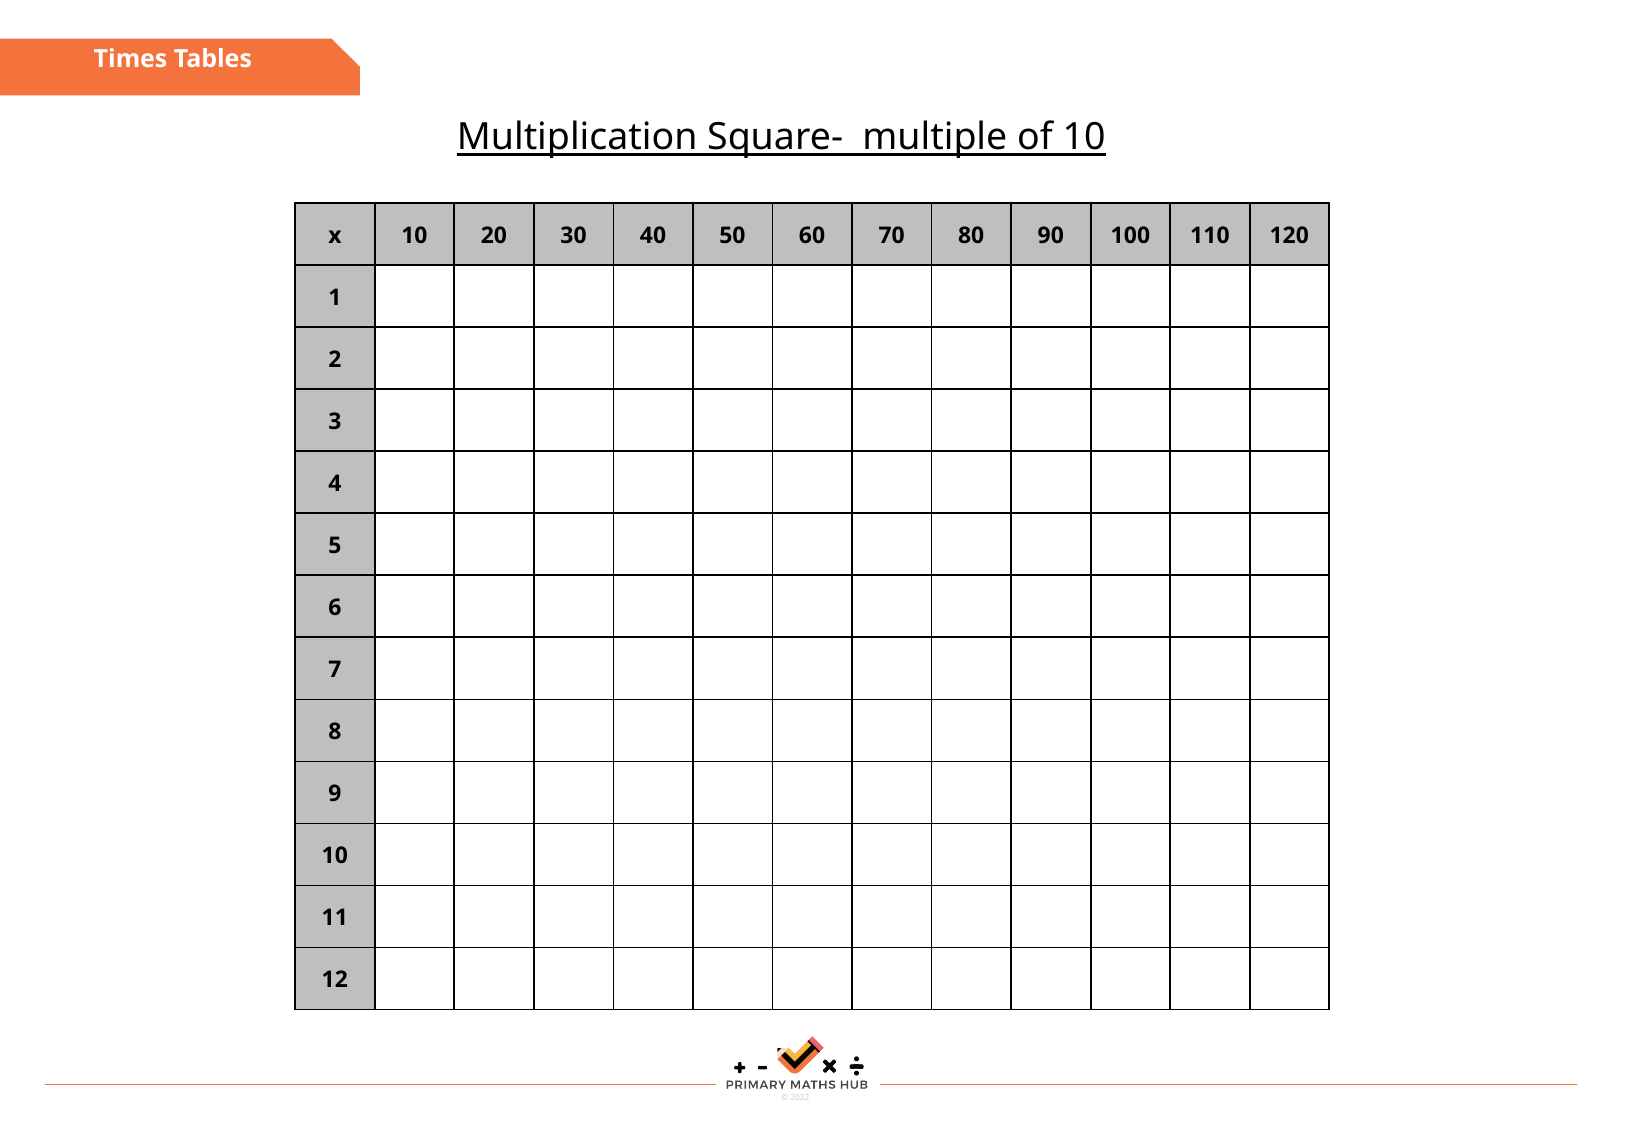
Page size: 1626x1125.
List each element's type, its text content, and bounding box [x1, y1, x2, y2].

table_cell 8 [296, 700, 374, 761]
table_cell [1251, 948, 1328, 1009]
table_cell [376, 948, 453, 1009]
table_cell [535, 576, 613, 636]
table_cell [455, 762, 533, 823]
table_cell [853, 824, 931, 885]
table_cell [1092, 948, 1169, 1009]
table_cell [455, 886, 533, 947]
table_cell [1012, 514, 1090, 574]
table_cell [455, 452, 533, 512]
table_header 50 [694, 204, 772, 264]
table_cell [1092, 328, 1169, 388]
table_cell [1092, 266, 1169, 326]
table_cell [614, 948, 692, 1009]
table_cell [1012, 824, 1090, 885]
table_cell [773, 452, 851, 512]
table_cell [614, 390, 692, 450]
table_cell [1171, 762, 1249, 823]
table_header 10 [376, 204, 453, 264]
table_cell [932, 452, 1010, 512]
table_cell [535, 762, 613, 823]
table_cell [694, 638, 772, 699]
table_cell [932, 328, 1010, 388]
table_cell [773, 948, 851, 1009]
table_cell [853, 452, 931, 512]
table_cell [694, 390, 772, 450]
table_cell 9 [296, 762, 374, 823]
table_cell [1092, 886, 1169, 947]
table_cell [535, 948, 613, 1009]
table_cell [1251, 886, 1328, 947]
table_cell [455, 824, 533, 885]
table_cell 5 [296, 514, 374, 574]
table_cell [773, 266, 851, 326]
table_cell [1012, 390, 1090, 450]
table_cell [1251, 700, 1328, 761]
table_cell [614, 266, 692, 326]
table_cell [1171, 886, 1249, 947]
table_cell [773, 514, 851, 574]
table_cell 12 [296, 948, 374, 1009]
table_cell [1092, 576, 1169, 636]
table_cell [773, 700, 851, 761]
table_cell [932, 638, 1010, 699]
table_cell [773, 762, 851, 823]
table_cell [535, 328, 613, 388]
table_cell [614, 514, 692, 574]
table_cell [932, 514, 1010, 574]
table_cell [773, 576, 851, 636]
table_cell 6 [296, 576, 374, 636]
table_cell [455, 700, 533, 761]
table_cell [535, 452, 613, 512]
table_cell [455, 948, 533, 1009]
table_cell [1092, 638, 1169, 699]
table_cell [1012, 762, 1090, 823]
table_cell [1092, 452, 1169, 512]
table_cell 3 [296, 390, 374, 450]
table_header 80 [932, 204, 1010, 264]
table_cell [376, 638, 453, 699]
text_box © 2022 [720, 1084, 870, 1110]
table_cell [932, 824, 1010, 885]
table_cell [694, 886, 772, 947]
table_cell [455, 638, 533, 699]
table_cell [853, 390, 931, 450]
table_cell [773, 824, 851, 885]
table_cell [614, 824, 692, 885]
table_cell [535, 514, 613, 574]
picture [722, 1034, 872, 1094]
table_cell [376, 700, 453, 761]
table_cell [1012, 328, 1090, 388]
table_header 40 [614, 204, 692, 264]
table_cell [1251, 390, 1328, 450]
table_cell [853, 576, 931, 636]
table_cell [535, 700, 613, 761]
table_cell [455, 266, 533, 326]
table_cell [376, 328, 453, 388]
table_cell [455, 390, 533, 450]
table_header 90 [1012, 204, 1090, 264]
table_cell [535, 390, 613, 450]
table_cell [853, 886, 931, 947]
table_cell [1251, 638, 1328, 699]
table_cell [932, 700, 1010, 761]
table_cell [694, 266, 772, 326]
text_box Multiplication Square- multiple of 10 [442, 105, 1122, 165]
table_cell [932, 576, 1010, 636]
table_cell [694, 762, 772, 823]
table_header 120 [1251, 204, 1328, 264]
table_cell [1012, 886, 1090, 947]
table_cell [853, 266, 931, 326]
table_cell [1171, 948, 1249, 1009]
table_cell [614, 700, 692, 761]
table_cell [932, 886, 1010, 947]
table_cell [535, 824, 613, 885]
table_cell [1092, 514, 1169, 574]
table_cell [932, 390, 1010, 450]
table_cell [1171, 266, 1249, 326]
table_cell 2 [296, 328, 374, 388]
table_cell [376, 824, 453, 885]
table_header 70 [853, 204, 931, 264]
table_cell [1012, 266, 1090, 326]
table_cell [1171, 824, 1249, 885]
table_cell [614, 328, 692, 388]
table_cell [1012, 700, 1090, 761]
table_cell [614, 452, 692, 512]
table_cell [694, 328, 772, 388]
table_cell 4 [296, 452, 374, 512]
table_cell [535, 266, 613, 326]
table_cell 10 [296, 824, 374, 885]
table_cell [694, 948, 772, 1009]
table_cell [694, 576, 772, 636]
table_cell [1251, 576, 1328, 636]
table_header 60 [773, 204, 851, 264]
table_header x [296, 204, 374, 264]
table_cell [1251, 824, 1328, 885]
table_cell [535, 886, 613, 947]
table_cell [694, 824, 772, 885]
table_cell [773, 328, 851, 388]
table_cell [694, 514, 772, 574]
table_cell 7 [296, 638, 374, 699]
table_cell [932, 266, 1010, 326]
table_cell [1171, 700, 1249, 761]
table_cell [614, 638, 692, 699]
table_cell [932, 948, 1010, 1009]
table_cell [853, 514, 931, 574]
table_cell [1012, 452, 1090, 512]
table_cell [376, 452, 453, 512]
table_cell [1092, 390, 1169, 450]
table_cell [694, 452, 772, 512]
table_cell [1251, 514, 1328, 574]
table_cell [614, 576, 692, 636]
table_header 100 [1092, 204, 1169, 264]
text_box Times Tables [0, 37, 361, 97]
table_cell [773, 390, 851, 450]
table_cell [853, 700, 931, 761]
table_cell [1171, 638, 1249, 699]
table_cell [614, 762, 692, 823]
table_cell [376, 886, 453, 947]
table_header 110 [1171, 204, 1249, 264]
table_cell [455, 576, 533, 636]
table_cell 11 [296, 886, 374, 947]
table_cell [1251, 452, 1328, 512]
table_cell [694, 700, 772, 761]
table_cell [376, 266, 453, 326]
table_cell [1092, 700, 1169, 761]
table_cell [773, 886, 851, 947]
table_cell [1171, 576, 1249, 636]
table_cell [376, 514, 453, 574]
table_cell [1251, 762, 1328, 823]
table_cell [376, 762, 453, 823]
table_cell [932, 762, 1010, 823]
table_cell [376, 390, 453, 450]
table_cell [1251, 328, 1328, 388]
table_cell [535, 638, 613, 699]
table_cell [614, 886, 692, 947]
table_cell [1171, 390, 1249, 450]
table_header 20 [455, 204, 533, 264]
table_cell [1012, 948, 1090, 1009]
table_cell [1171, 514, 1249, 574]
table_cell [1012, 576, 1090, 636]
table_cell [1251, 266, 1328, 326]
table_cell [853, 638, 931, 699]
table_cell [853, 948, 931, 1009]
table_cell [773, 638, 851, 699]
table_cell [1012, 638, 1090, 699]
table_cell [455, 328, 533, 388]
table_cell 1 [296, 266, 374, 326]
table_header 30 [535, 204, 613, 264]
table_cell [1171, 452, 1249, 512]
table_cell [1092, 824, 1169, 885]
table_cell [376, 576, 453, 636]
table_cell [1171, 328, 1249, 388]
table_cell [1092, 762, 1169, 823]
table_cell [853, 328, 931, 388]
table_cell [455, 514, 533, 574]
table_cell [853, 762, 931, 823]
